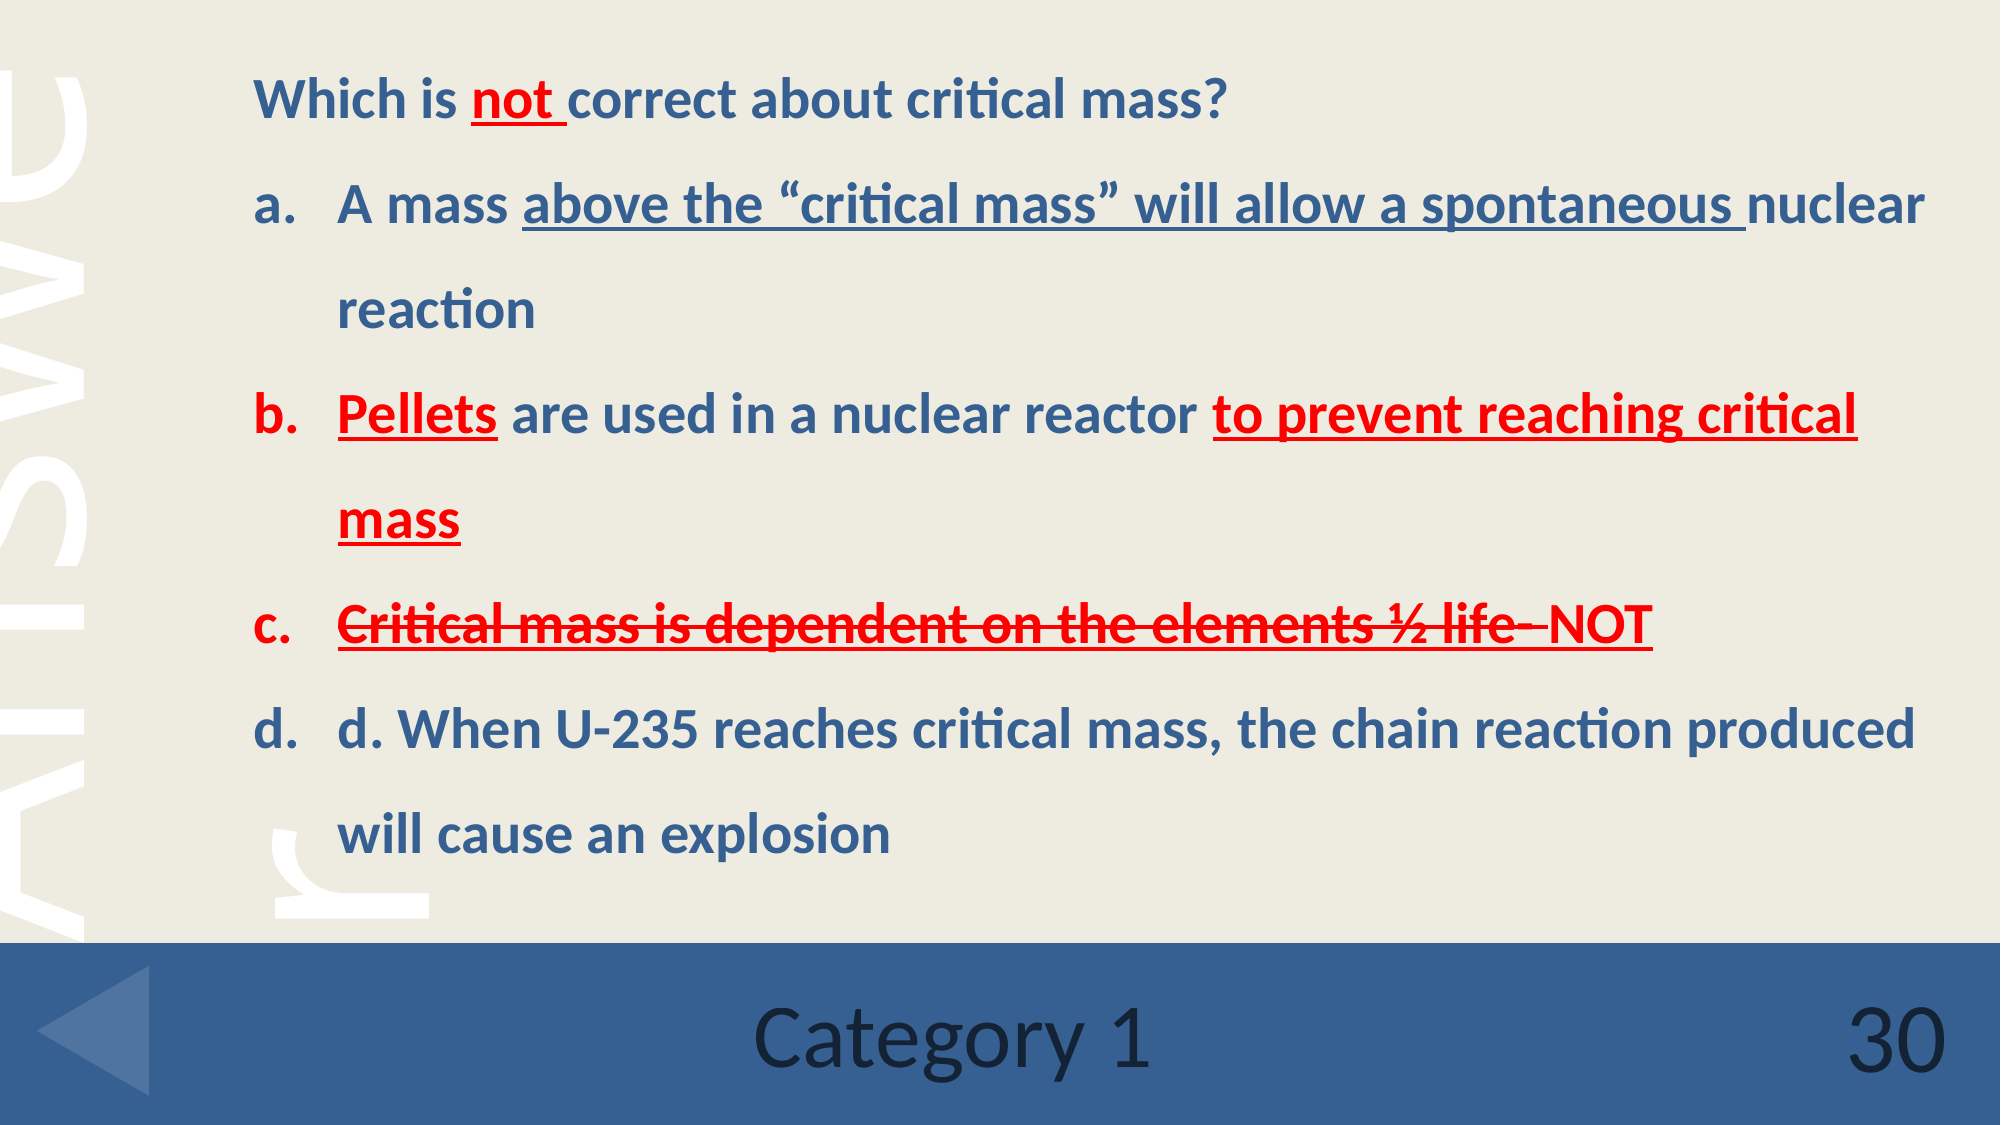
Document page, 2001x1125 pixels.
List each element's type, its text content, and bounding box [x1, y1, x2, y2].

title Category 1 [53, 937, 1854, 1125]
list 30 [1854, 967, 1963, 1097]
list Which is not correct about critical mass? A mass above the “critical mass” will allow a spontaneous nuclear reaction Pellets are used in a nuclear reactor to prevent reaching critical mass Critical mass is dependent on the elements ½ life- NOT d. When U-235 reaches critical mass, the chain reaction produced will cause an explosion [238, 111, 2000, 954]
